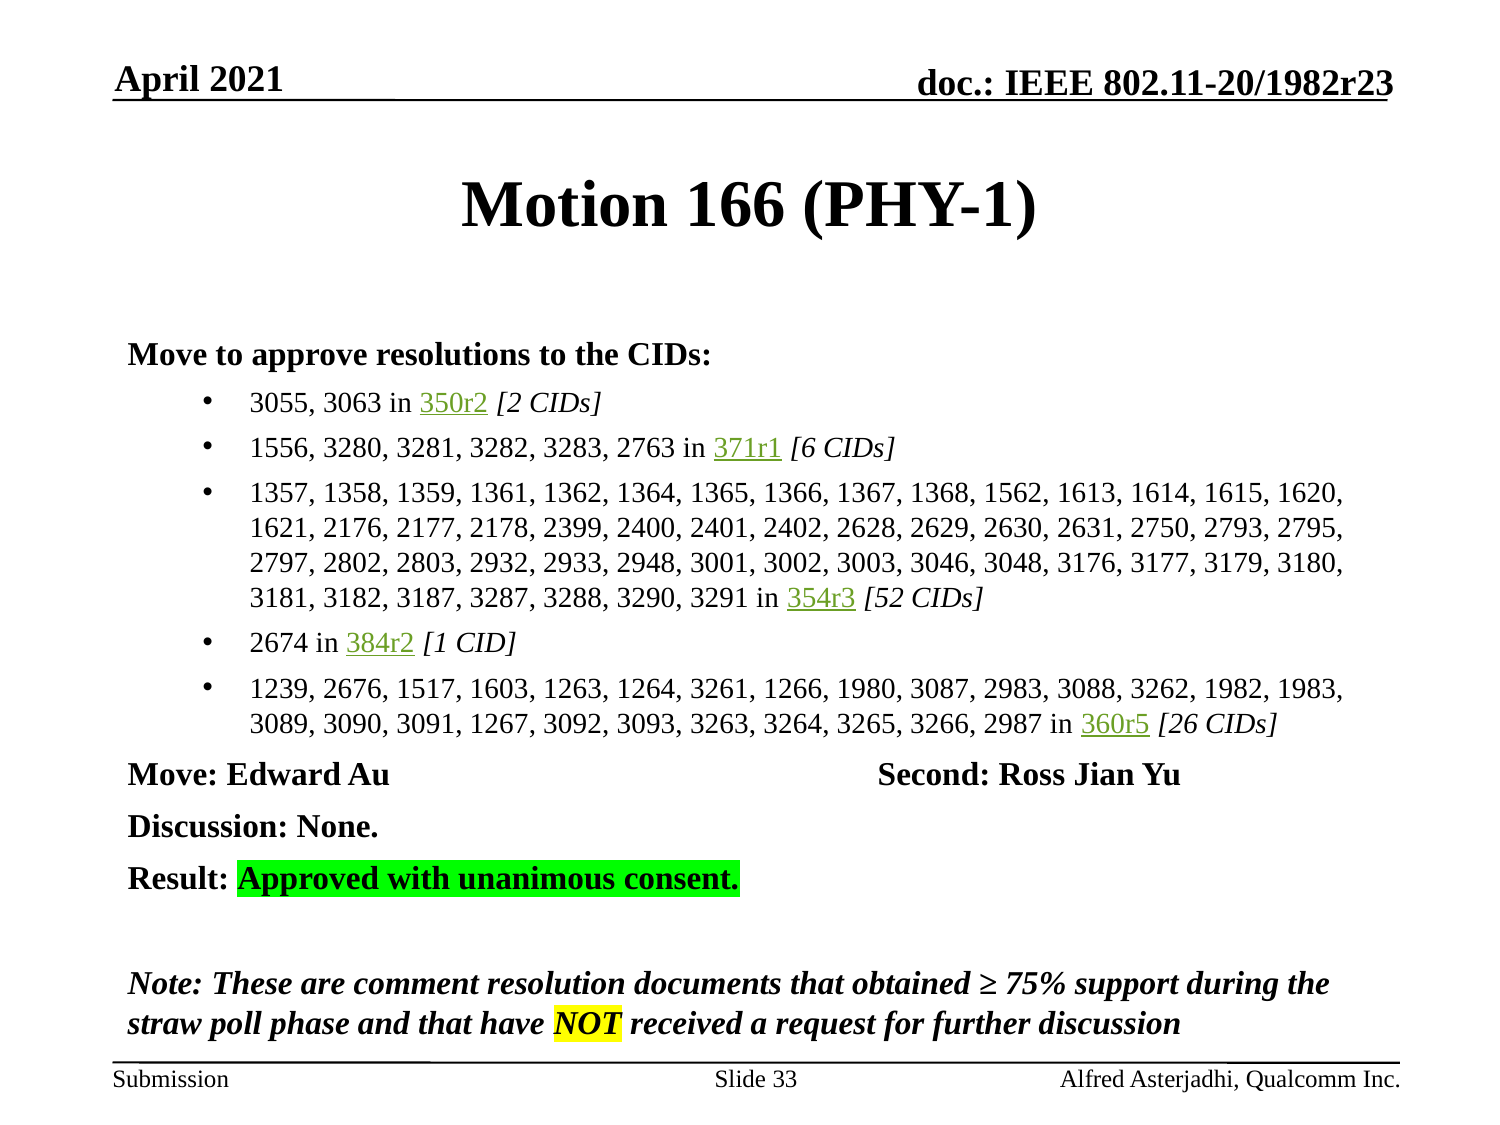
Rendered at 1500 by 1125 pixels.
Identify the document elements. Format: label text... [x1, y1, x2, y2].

footer Alfred Asterjadhi, Qualcomm Inc. [878, 1061, 1402, 1093]
slide_number Slide 33 [712, 1061, 800, 1123]
title Motion 166 (PHY-1) [112, 112, 1388, 288]
list Move to approve resolutions to the CIDs: 3055, 3063 in 350r2 [2 CIDs] 1556, 3280, 3281, 3282, 3283, 2763 in 371r1 [6 CIDs] 1357, 1358, 1359, 1361, 1362, 1364, 1365, 1366, 1367, 1368, 1562, 1613, 1614, 1615, 1620, 1621, 2176, 2177, 2178, 2399, 2400, 2401, 2402, 2628, 2629, 2630, 2631, 2750, 2793, 2795, 2797, 2802, 2803, 2932, 2933, 2948, 3001, 3002, 3003, 3046, 3048, 3176, 3177, 3179, 3180, 3181, 3182, 3187, 3287, 3288, 3290, 3291 in 354r3 [52 CIDs] 2674 in 384r2 [1 CID] 1239, 2676, 1517, 1603, 1263, 1264, 3261, 1266, 1980, 3087, 2983, 3088, 3262, 1982, 1983, 3089, 3090, 3091, 1267, 3092, 3093, 3263, 3264, 3265, 3266, 2987 in 360r5 [26 CIDs] Move: Edward Au Second: Ross Jian Yu Discussion: None. Result: Approved with unanimous consent. Note: These are comment resolution documents that obtained ≥ 75% support during the straw poll phase and that have NOT received a request for further discussion [112, 324, 1388, 1063]
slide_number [114, 54, 423, 100]
